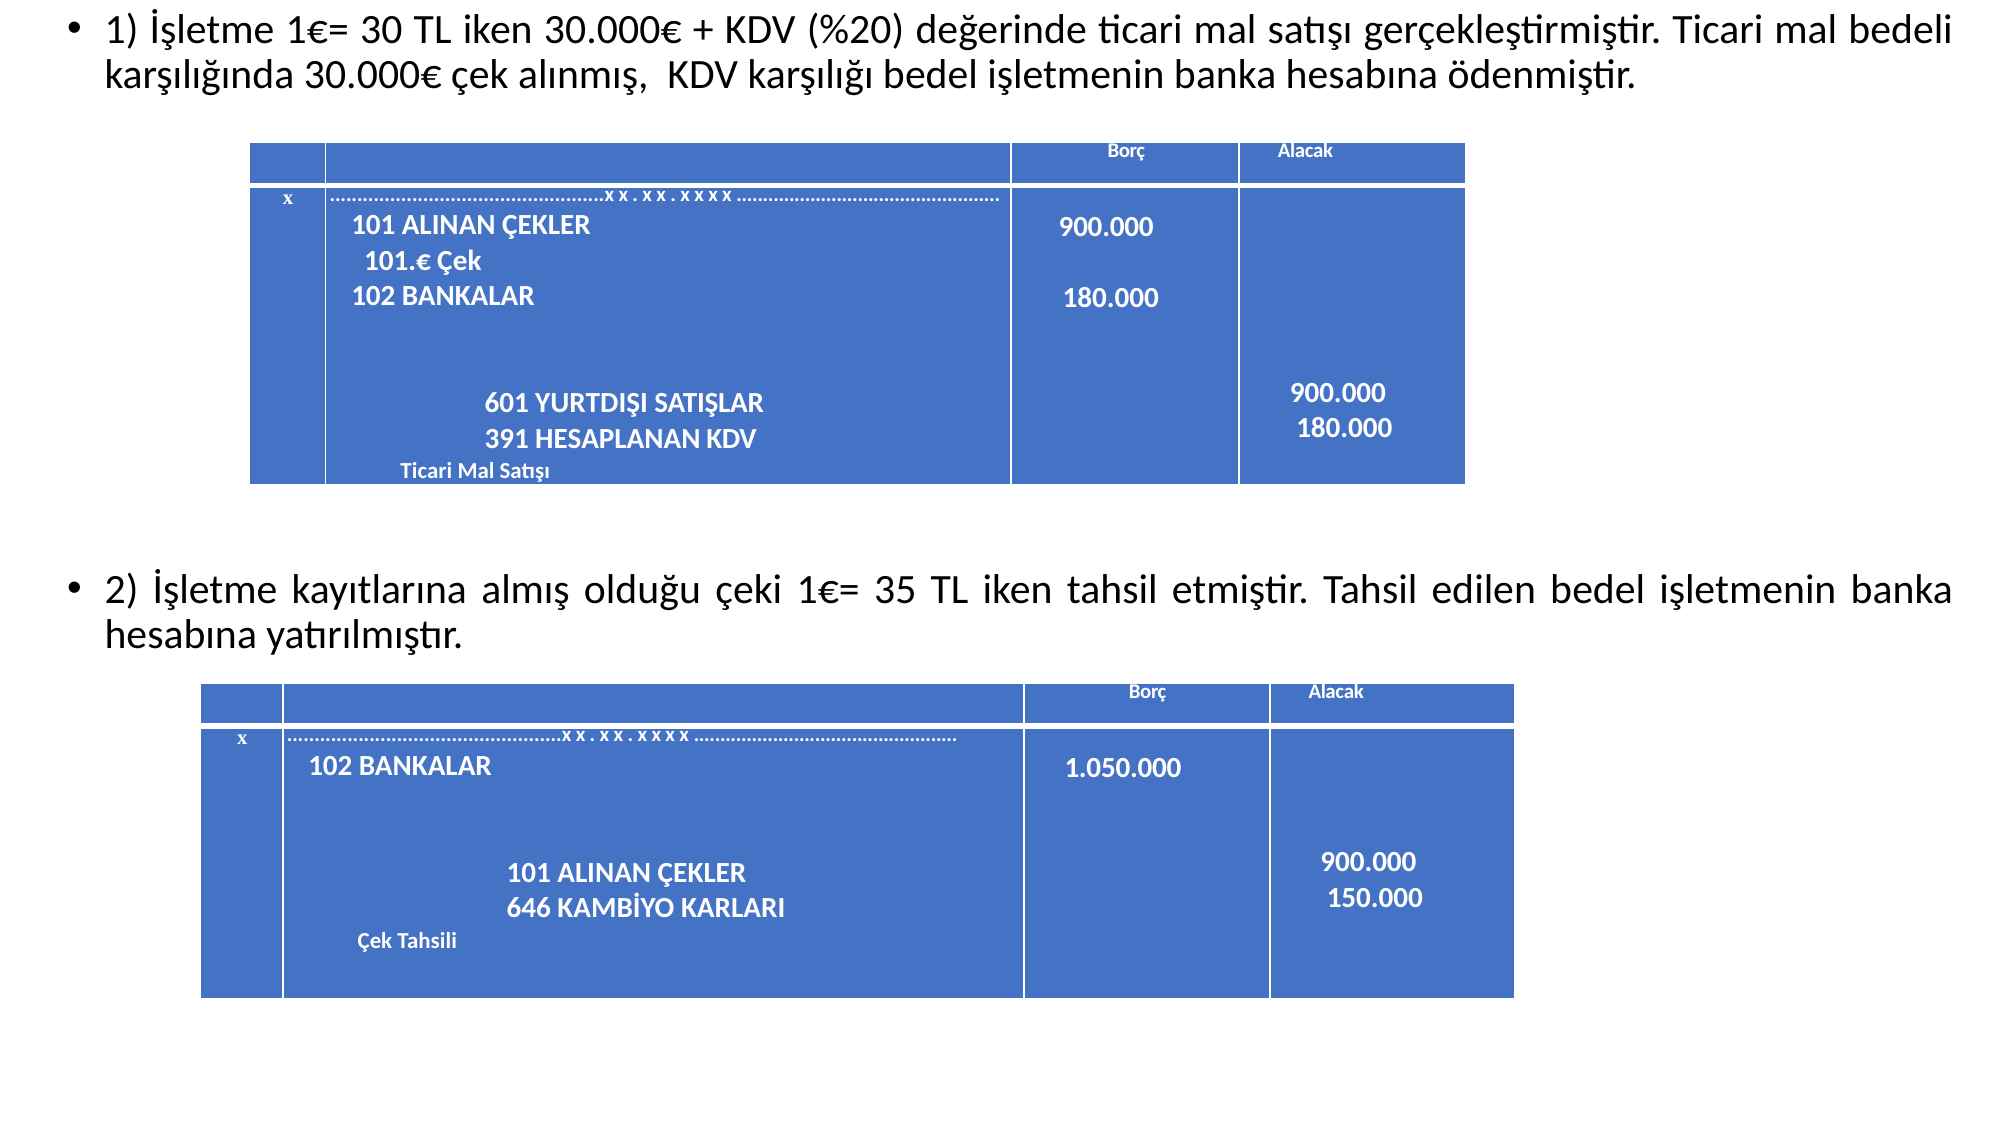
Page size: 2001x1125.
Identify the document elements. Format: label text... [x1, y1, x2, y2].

table_header [250, 143, 325, 183]
table_header Alacak [1271, 684, 1514, 723]
table_cell 900.000 150.000 [1271, 729, 1514, 998]
table_cell 1.050.000 [1025, 729, 1269, 998]
table_header Borç [1025, 684, 1269, 723]
table_header [326, 143, 1010, 183]
table_header Borç [1012, 143, 1238, 183]
table_header [284, 684, 1023, 723]
table_cell x [250, 188, 325, 484]
table_header Alacak [1240, 143, 1465, 183]
list 1) İşletme 1€= 30 TL iken 30.000€ + KDV (%20) değerinde ticari mal satışı gerçekleştirmiştir. Ticari mal bedeli karşılığında 30.000€ çek alınmış, KDV karşılığı bedel işletmenin banka hesabına ödenmiştir. 2) İşletme kayıtlarına almış olduğu çeki 1€= 35 TL iken tahsil etmiştir. Tahsil edilen bedel işletmenin banka hesabına yatırılmıştır. [52, 0, 1970, 1085]
table_cell ..................................................xx.xx.xxxx.................................................. 101 ALINAN ÇEKLER 101.€ Çek 102 BANKALAR 601 YURTDIŞI SATIŞLAR 391 HESAPLANAN KDV Ticari Mal Satışı [326, 188, 1010, 484]
table_cell x [201, 729, 282, 998]
table_cell 900.000 180.000 [1240, 188, 1465, 484]
table_cell ..................................................xx.xx.xxxx.................................................. 102 BANKALAR 101 ALINAN ÇEKLER 646 KAMBİYO KARLARI Çek Tahsili [284, 729, 1023, 998]
table_cell 900.000 180.000 [1012, 188, 1238, 484]
table_header [201, 684, 282, 723]
